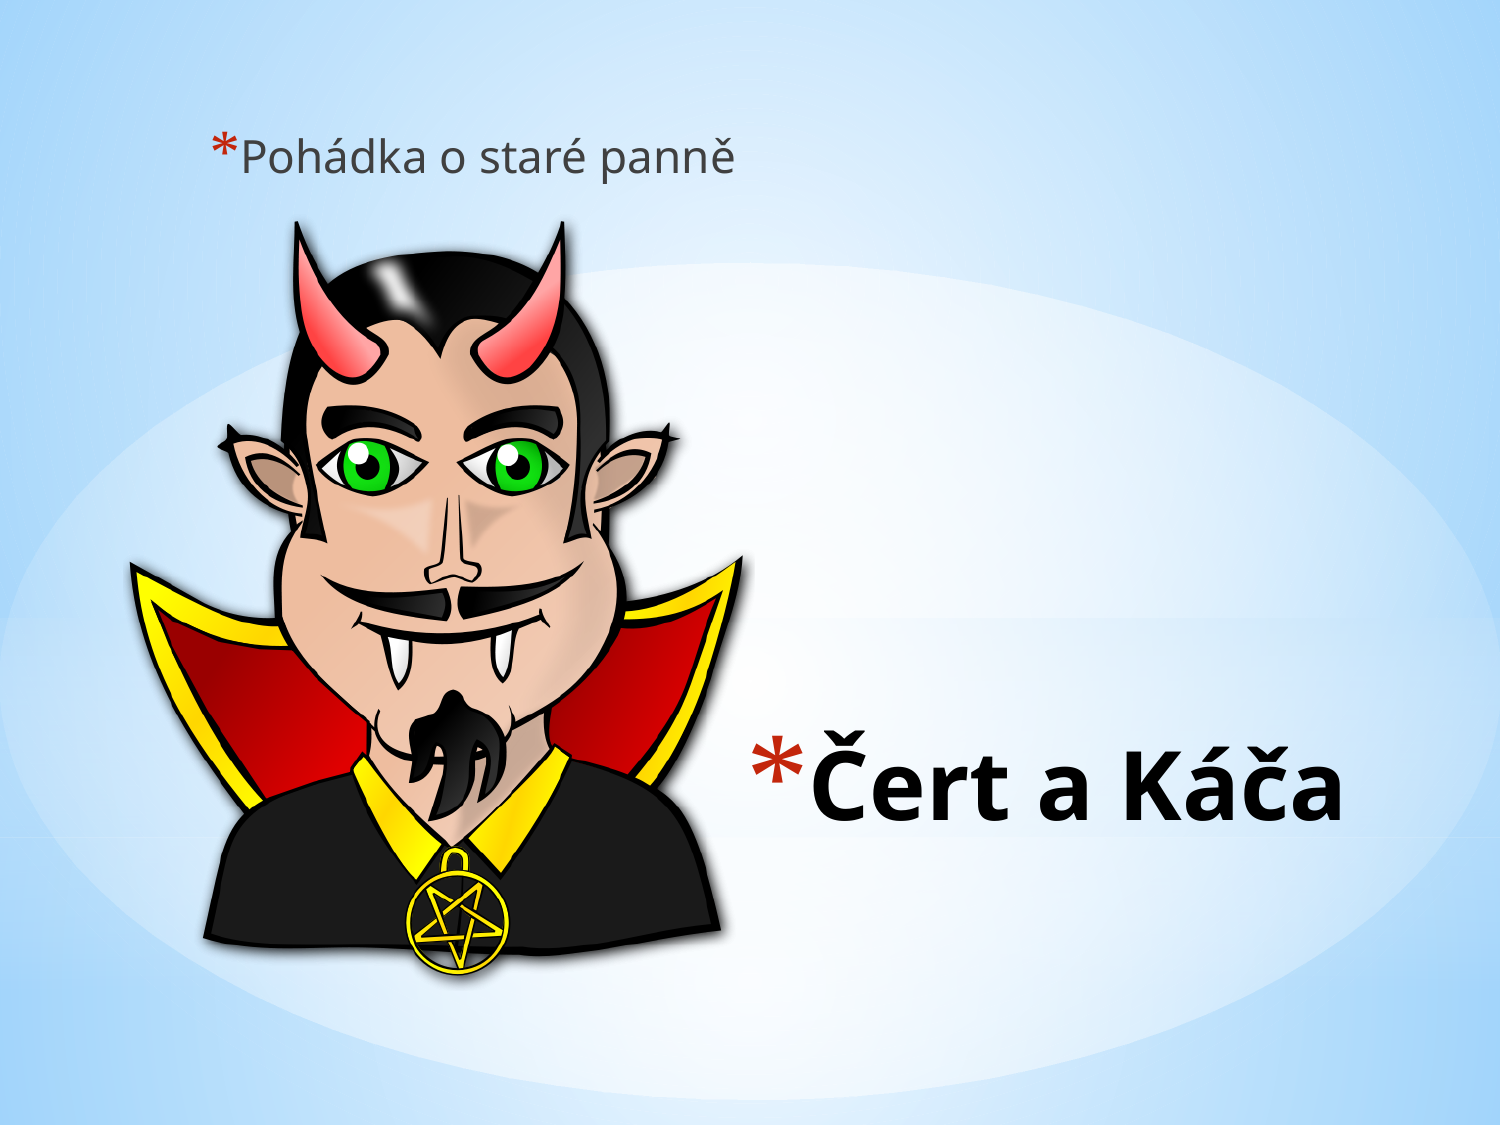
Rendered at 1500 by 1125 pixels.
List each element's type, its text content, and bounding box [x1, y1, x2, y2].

title Čert a Káča [761, 717, 1363, 905]
picture [123, 207, 755, 991]
list Pohádka o staré panně [187, 120, 1238, 690]
